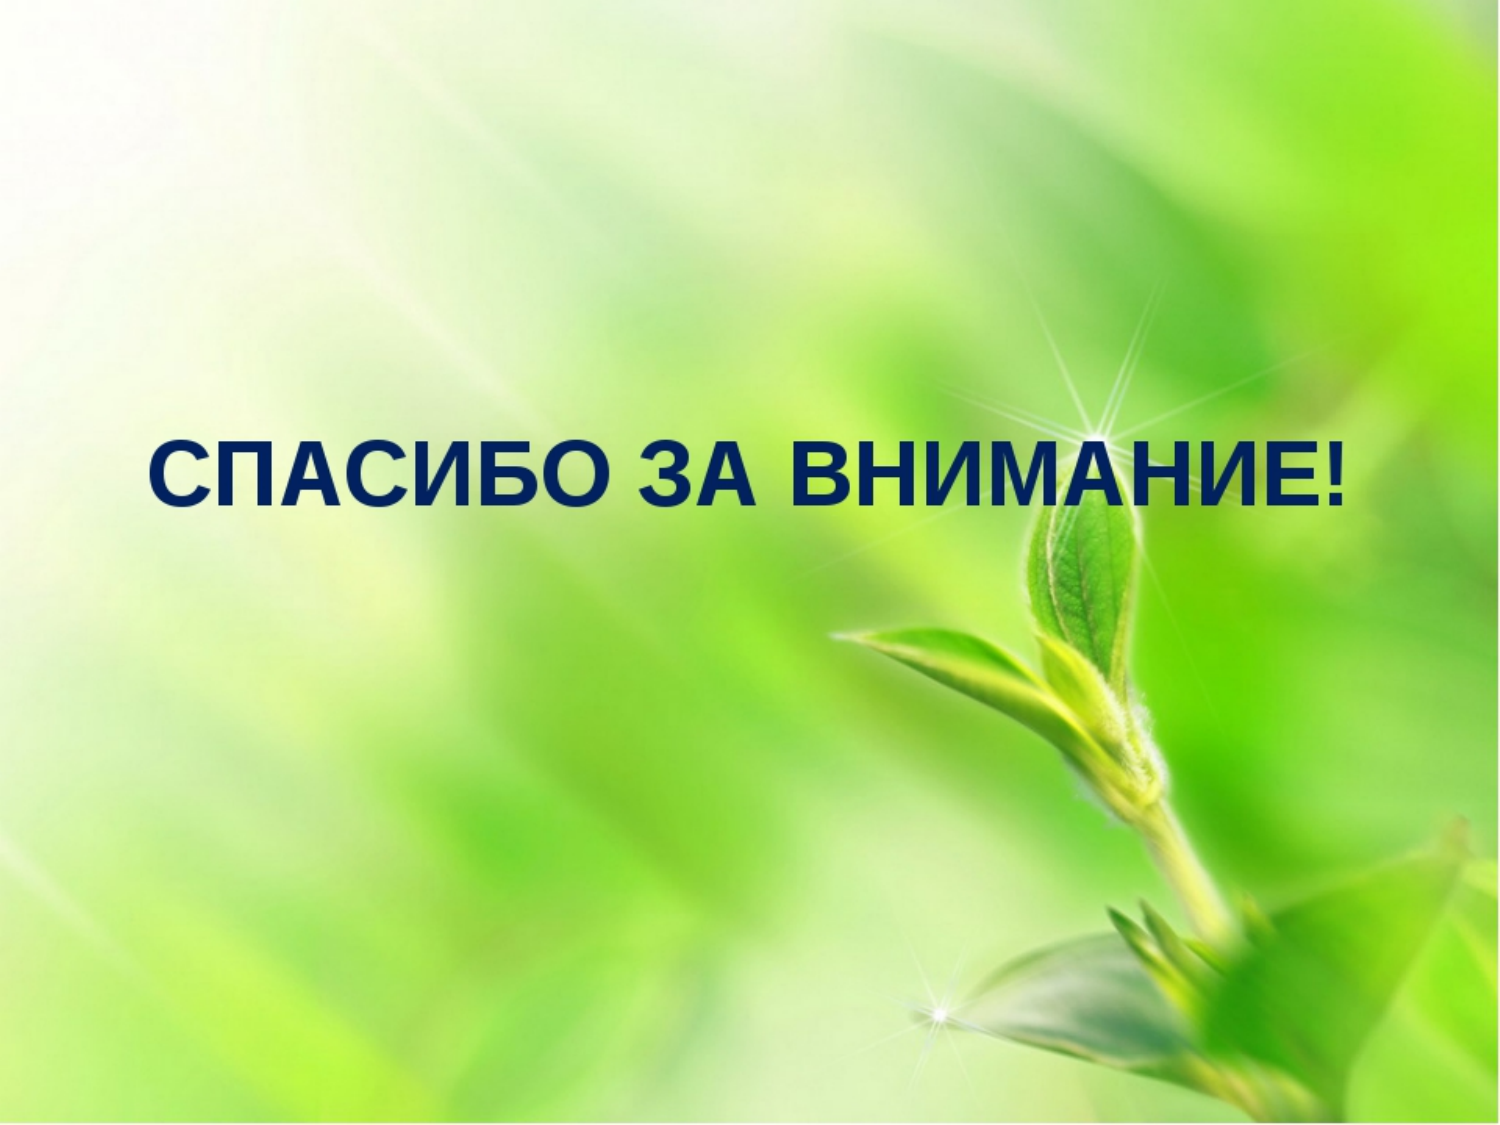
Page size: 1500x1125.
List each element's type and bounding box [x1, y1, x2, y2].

list [0, 0, 1500, 1125]
